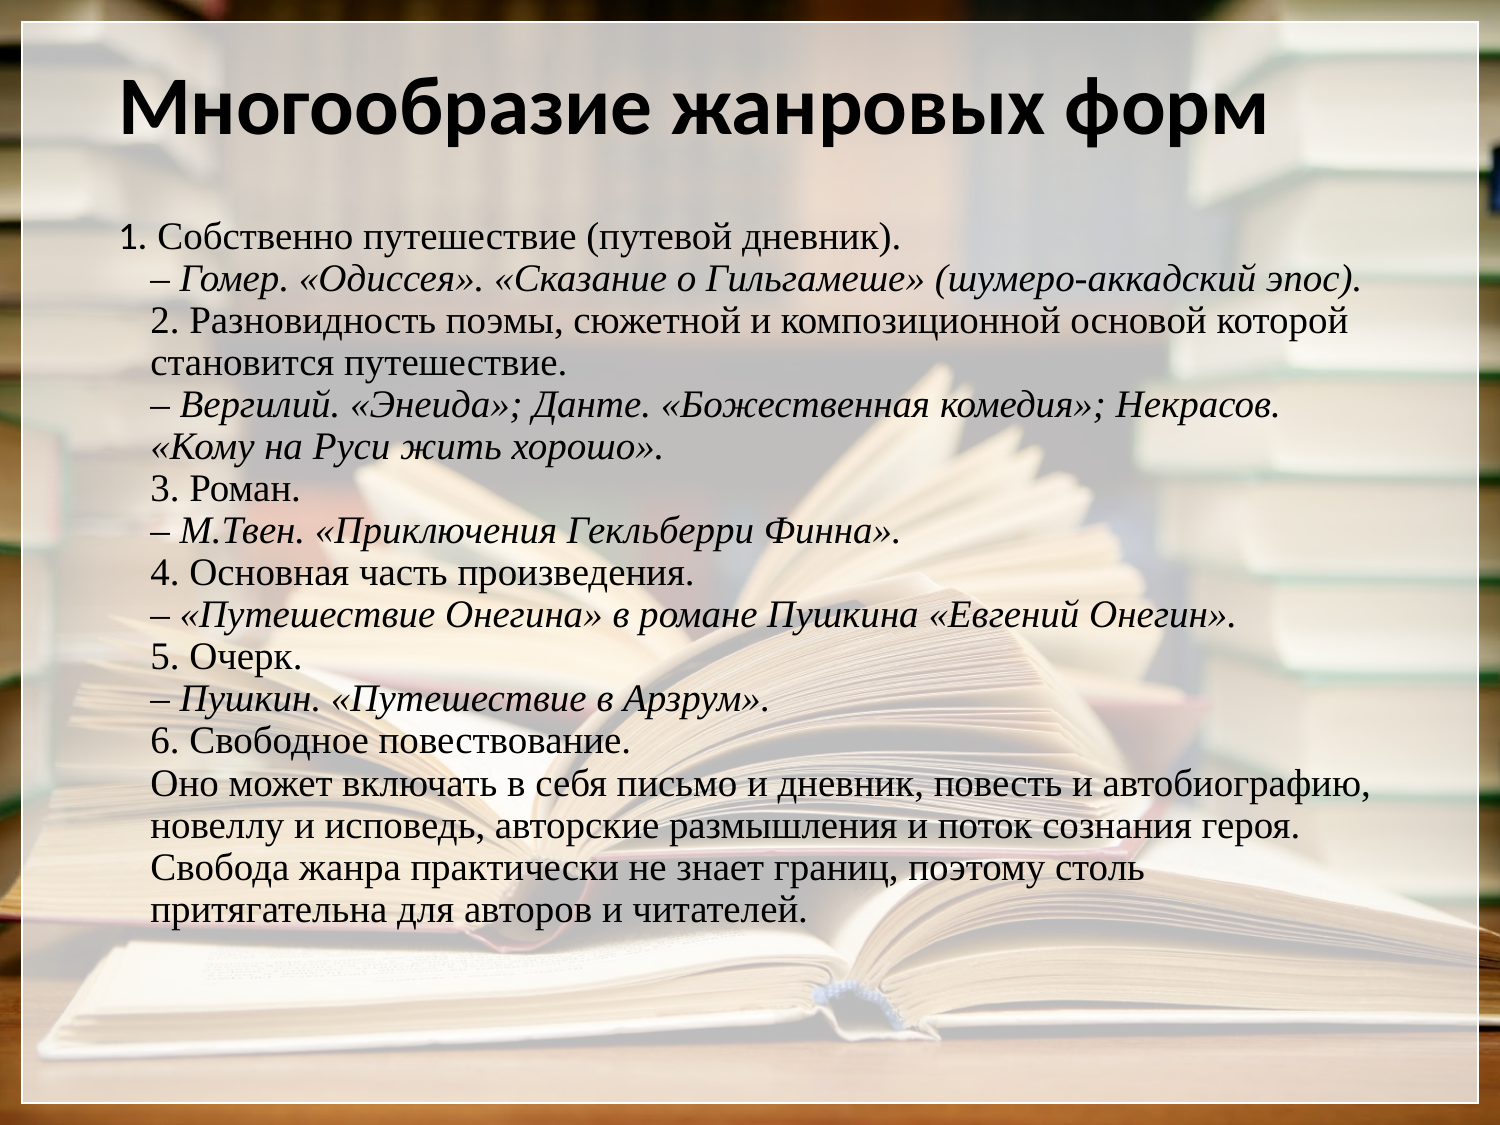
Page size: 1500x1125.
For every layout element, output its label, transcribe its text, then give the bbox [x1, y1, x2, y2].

list 1. Собственно путешествие (путевой дневник). – Гомер. «Одиссея». «Сказание о Гильгамеше» (шумеро-аккадский эпос). 2. Разновидность поэмы, сюжетной и композиционной основой которой становится путешествие. – Вергилий. «Энеида»; Данте. «Божественная комедия»; Некрасов. «Кому на Руси жить хорошо». 3. Роман. – М.Твен. «Приключения Гекльберри Финна». 4. Основная часть произведения. – «Путешествие Онегина» в романе Пушкина «Евгений Онегин». 5. Очерк. – Пушкин. «Путешествие в Арзрум». 6. Свободное повествование. Оно может включать в себя письмо и дневник, повесть и автобиографию, новеллу и исповедь, авторские размышления и поток сознания героя. Свобода жанра практически не знает границ, поэтому столь притягательна для авторов и читателей. [103, 208, 1397, 1014]
picture [0, 0, 1500, 1125]
title Многообразие жанровых форм [103, 21, 1397, 194]
